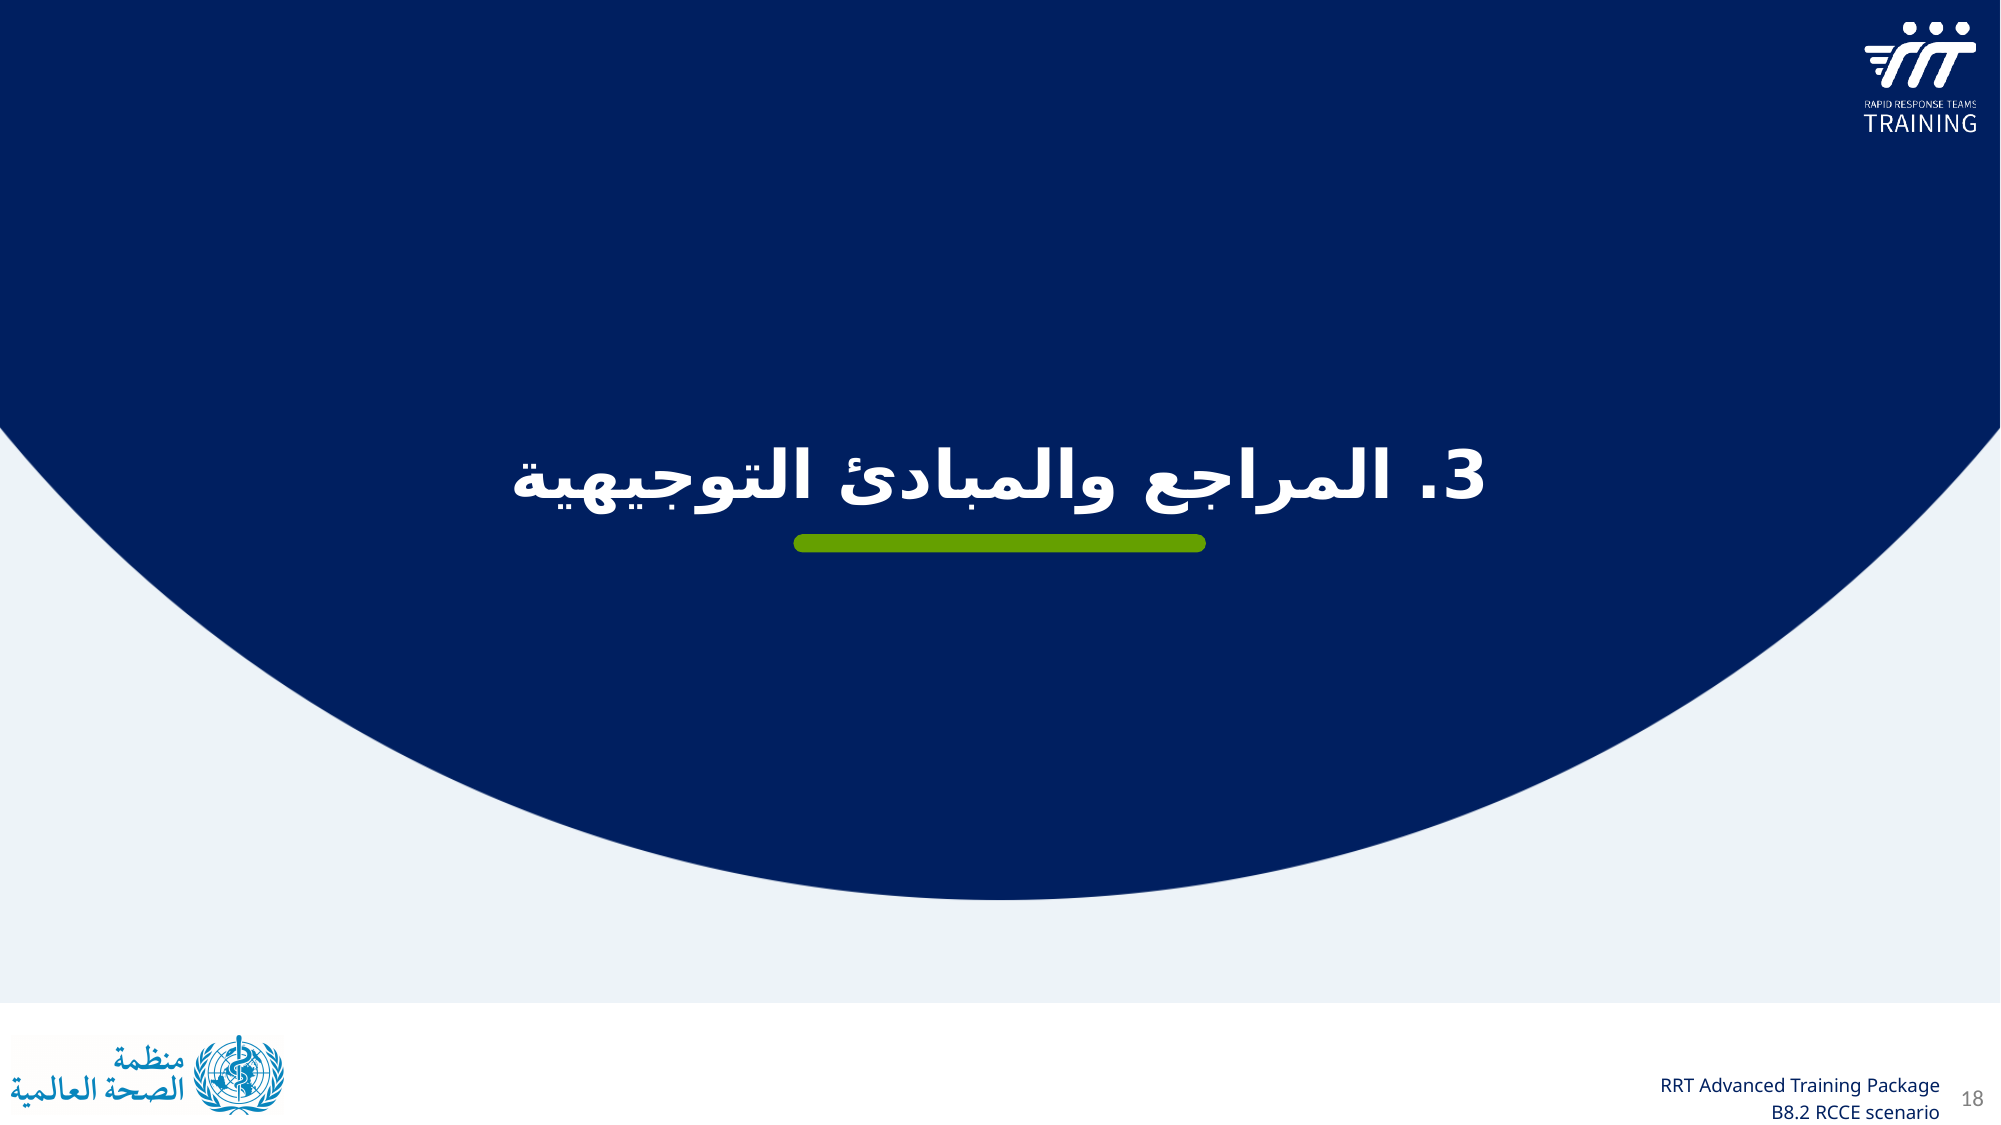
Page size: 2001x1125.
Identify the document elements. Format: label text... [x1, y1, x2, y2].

picture [0, 0, 2001, 1003]
picture [11, 1035, 284, 1115]
picture [241, 1050, 247, 1059]
list 3. المراجع والمبادئ التوجيهية [68, 322, 1932, 631]
